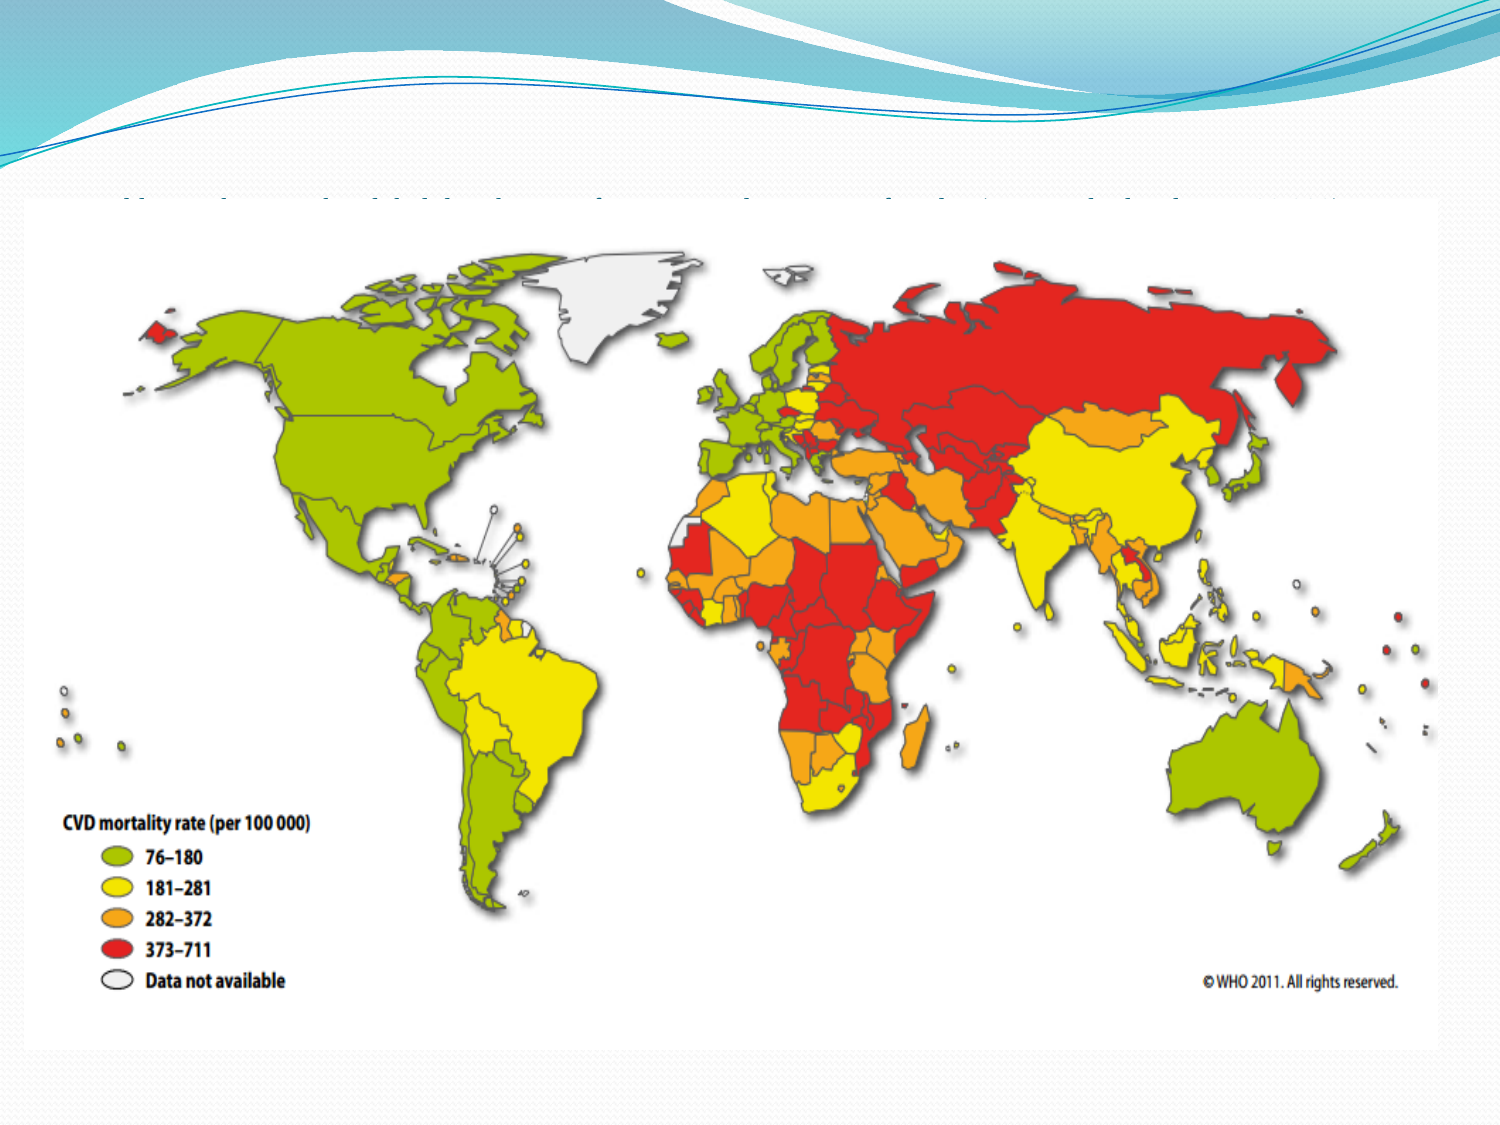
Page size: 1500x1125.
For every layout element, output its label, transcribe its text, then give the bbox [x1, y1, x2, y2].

picture [24, 199, 1438, 1051]
title World map showing the global distribution of CVD mortality rates in females (age standardized, per 100 000) [75, 115, 1425, 199]
